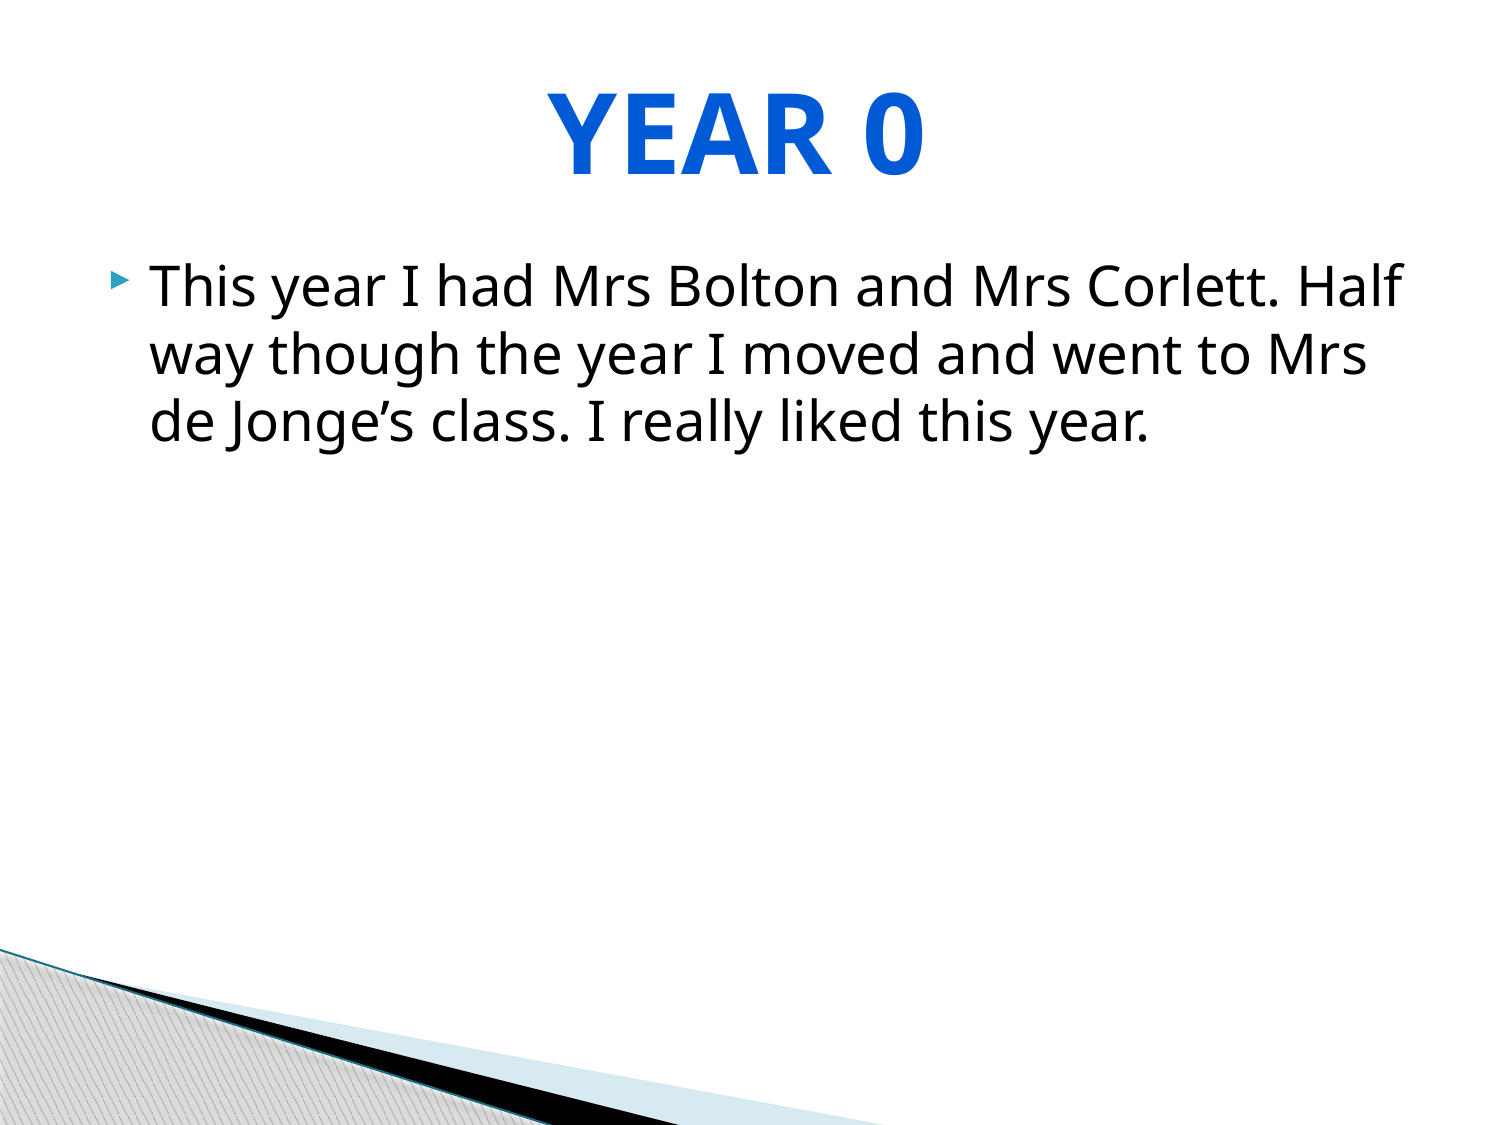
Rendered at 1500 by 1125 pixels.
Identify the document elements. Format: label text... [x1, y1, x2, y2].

text_box Year 0 [532, 54, 942, 205]
list This year I had Mrs Bolton and Mrs Corlett. Half way though the year I moved and went to Mrs de Jonge’s class. I really liked this year. [75, 243, 1425, 986]
